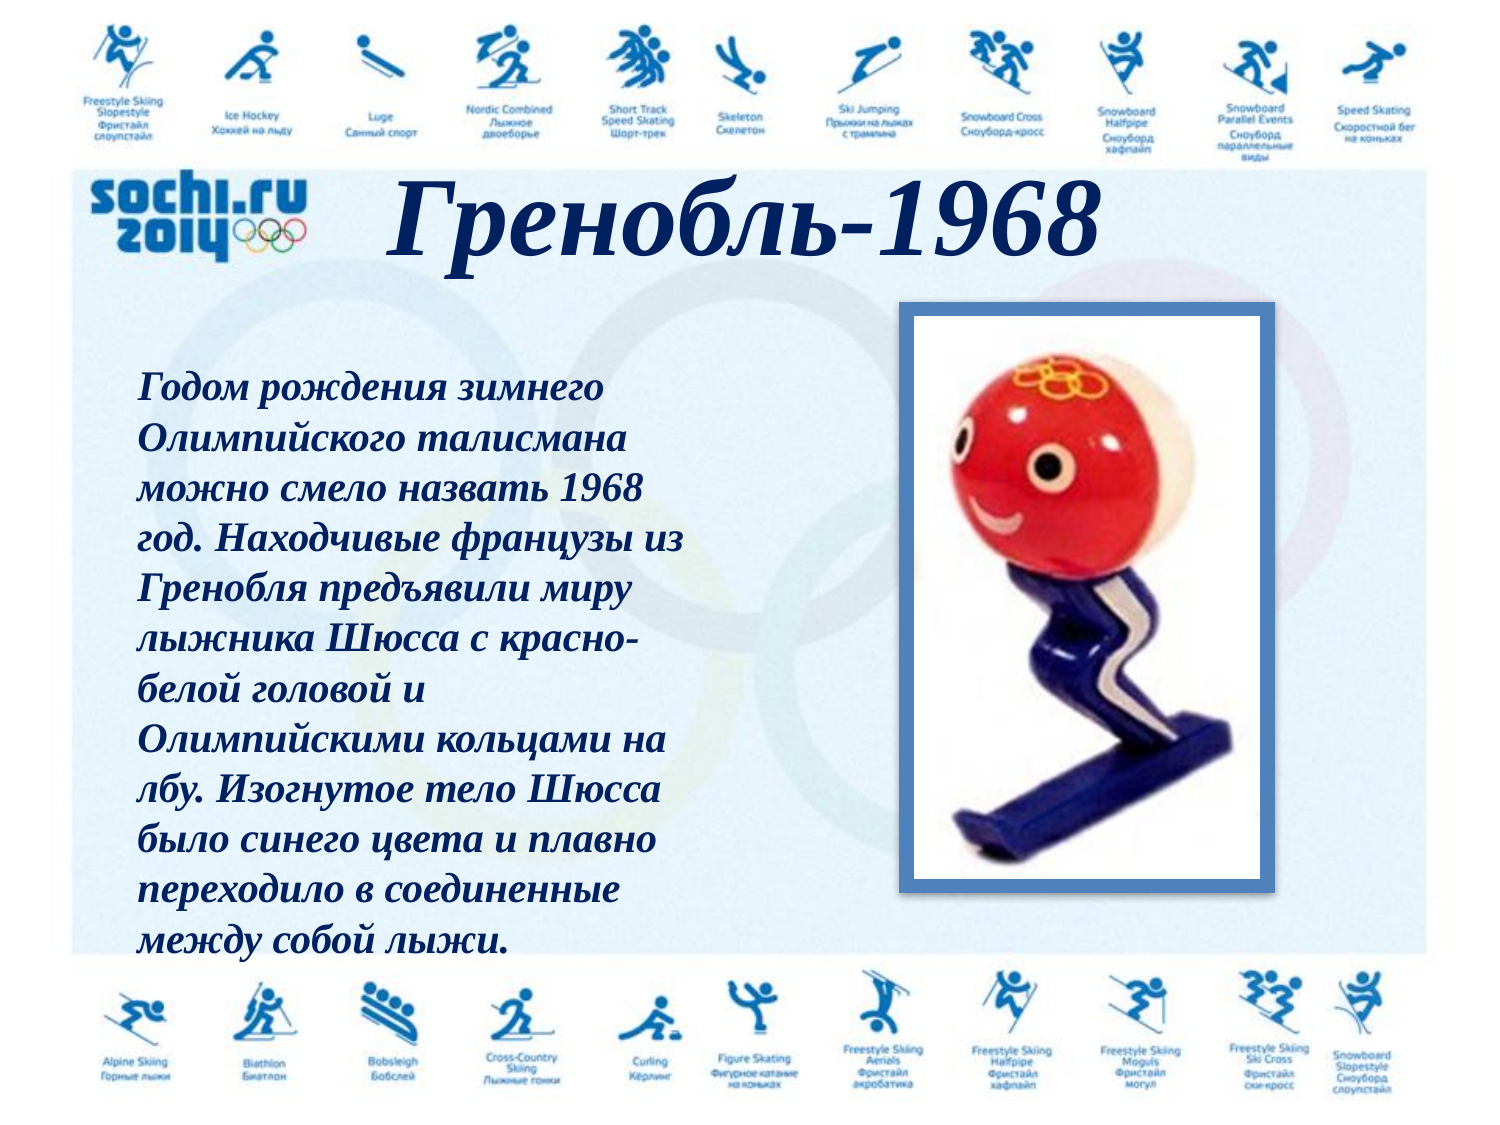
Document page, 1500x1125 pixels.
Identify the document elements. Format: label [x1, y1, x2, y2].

picture [0, 0, 1500, 1125]
list [913, 316, 1261, 880]
